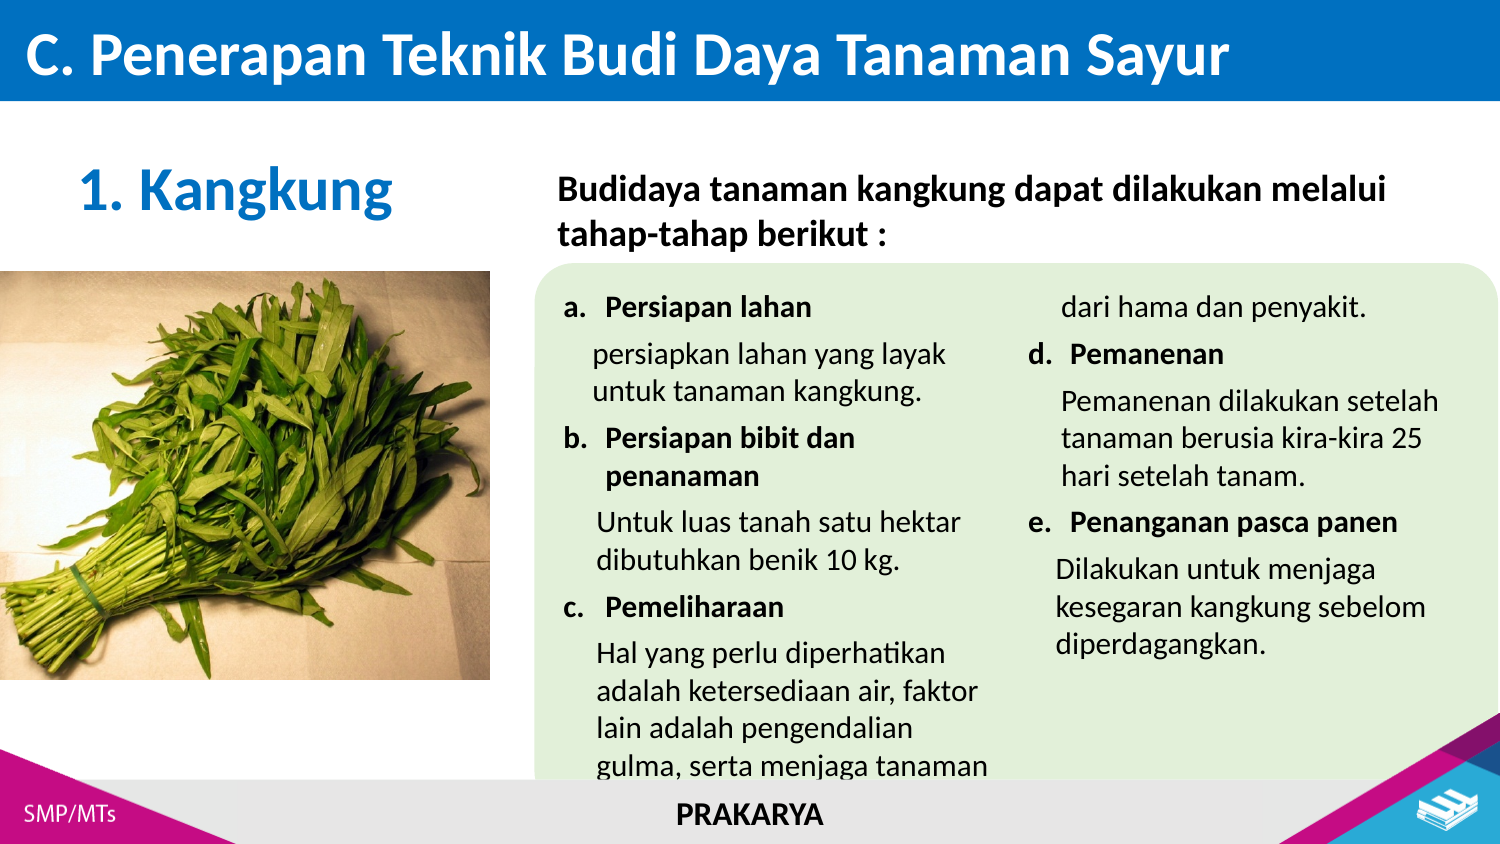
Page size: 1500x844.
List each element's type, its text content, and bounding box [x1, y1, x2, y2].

text_box [533, 264, 1500, 713]
text_box 1. Kangkung [50, 134, 425, 237]
text_box Budidaya tanaman kangkung dapat dilakukan melalui tahap-tahap berikut : [545, 154, 1494, 264]
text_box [0, 713, 1500, 844]
text_box C. Penerapan Teknik Budi Daya Tanaman Sayur [0, 0, 1500, 102]
picture [0, 271, 490, 680]
text_box Persiapan lahan persiapkan lahan yang layak untuk tanaman kangkung. Persiapan bibit dan penanaman Untuk luas tanah satu hektar dibutuhkan benik 10 kg. Pemeliharaan Hal yang perlu diperhatikan adalah ketersediaan air, faktor lain adalah pengendalian gulma, serta menjaga tanaman dari hama dan penyakit. Pemanenan Pemanenan dilakukan setelah tanaman berusia kira-kira 25 hari setelah tanam. Penanganan pasca panen Dilakukan untuk menjaga kesegaran kangkung sebelom diperdagangkan. [551, 280, 1471, 713]
